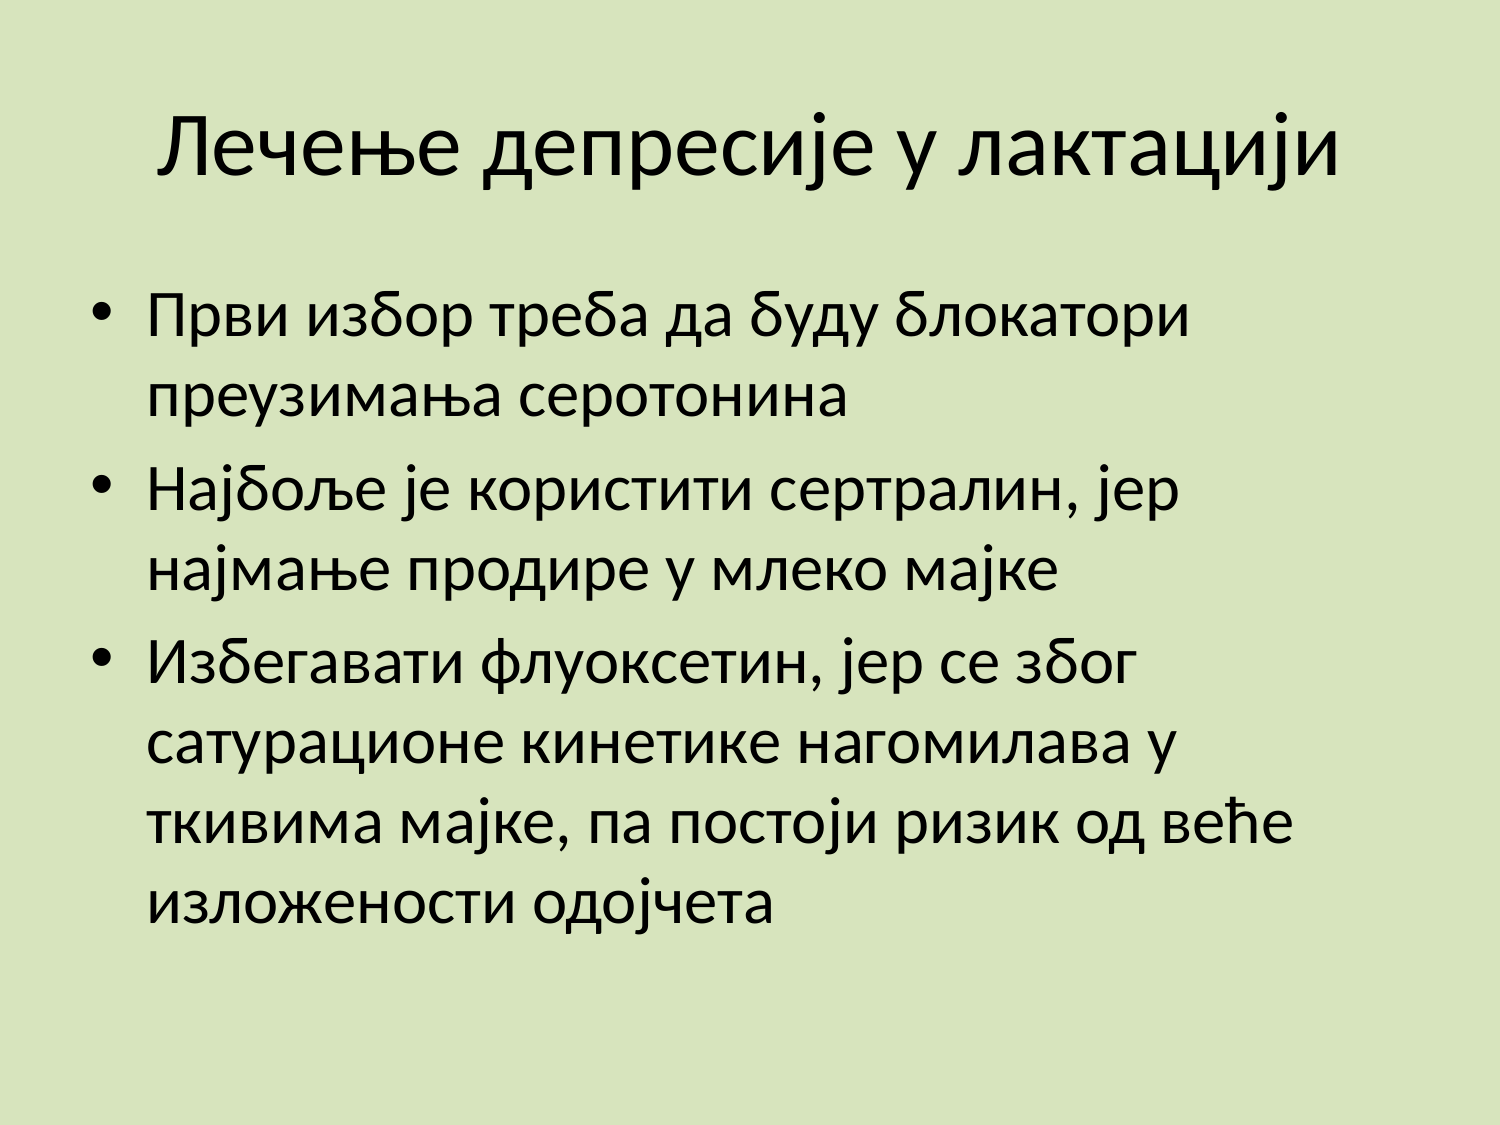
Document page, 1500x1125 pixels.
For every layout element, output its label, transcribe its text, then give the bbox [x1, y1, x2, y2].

list Први избор треба да буду блокатори преузимања серотонина Најбоље је користити сертралин, јер најмање продире у млеко мајке Избегавати флуоксетин, јер се због сатурационе кинетике нагомилава у ткивима мајке, па постоји ризик од веће изложености одојчета [74, 262, 1426, 1006]
title Лечење депресије у лактацији [74, 44, 1426, 233]
